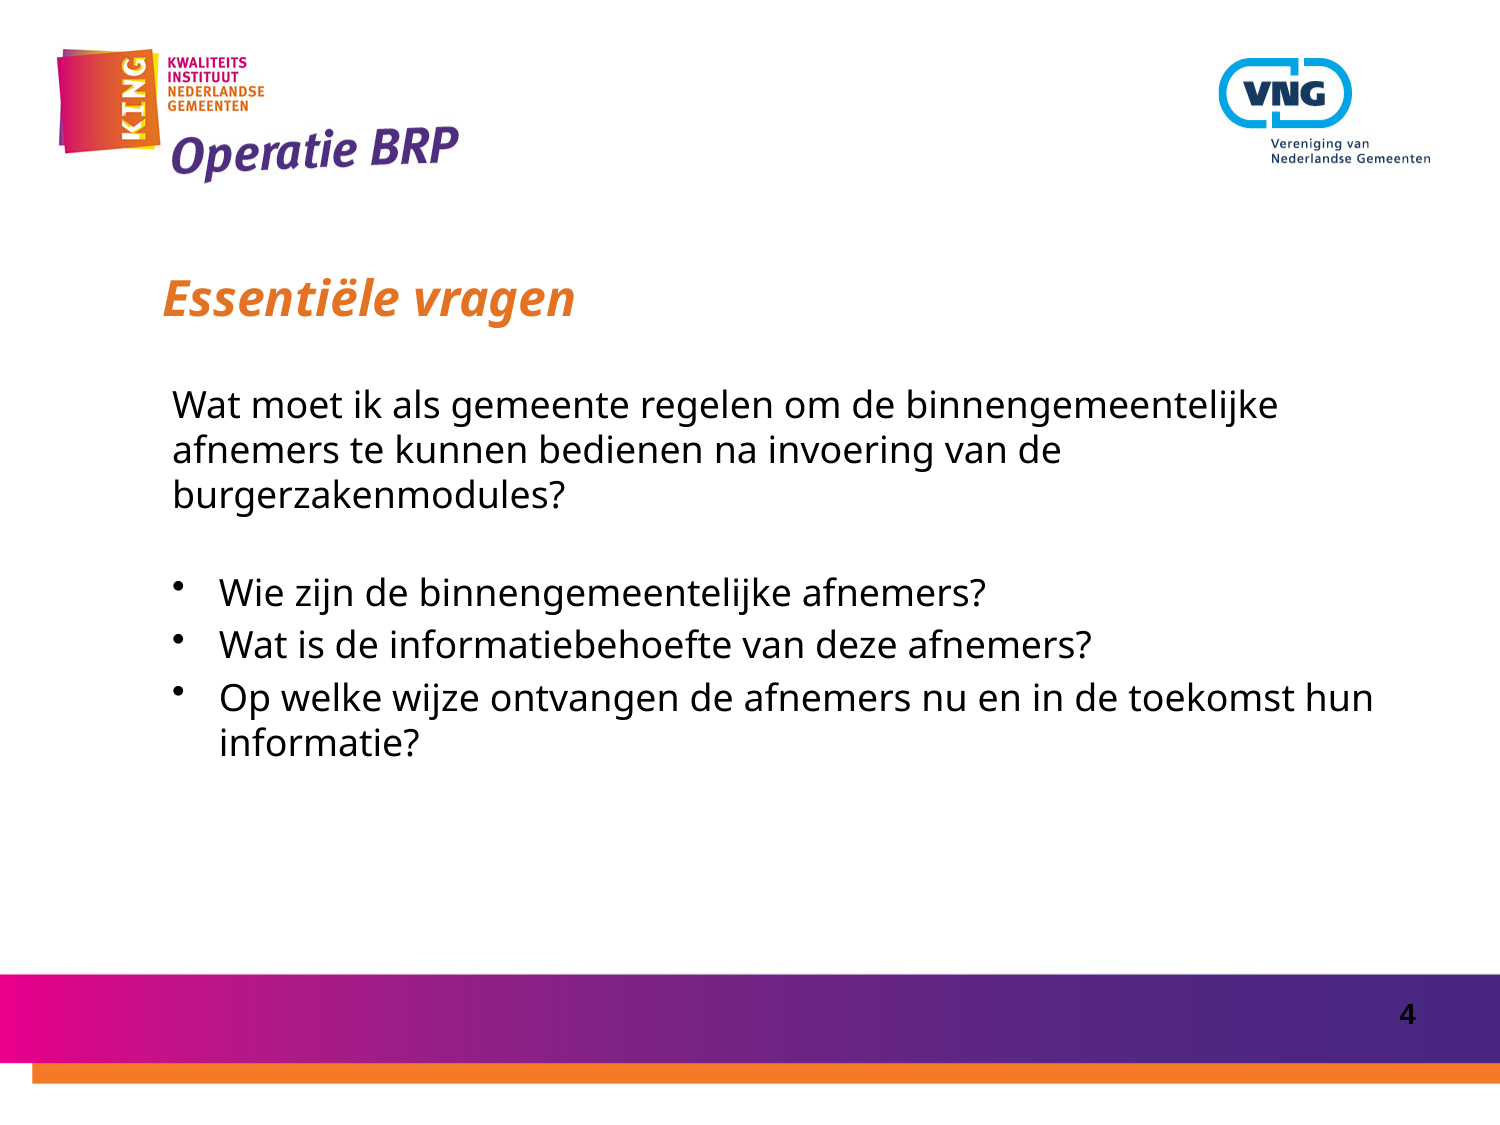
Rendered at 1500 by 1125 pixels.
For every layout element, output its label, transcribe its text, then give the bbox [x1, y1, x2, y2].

list Wat moet ik als gemeente regelen om de binnengemeentelijke afnemers te kunnen bedienen na invoering van de burgerzakenmodules? Wie zijn de binnengemeentelijke afnemers? Wat is de informatiebehoefte van deze afnemers? Op welke wijze ontvangen de afnemers nu en in de toekomst hun informatie? [147, 373, 1428, 953]
title Essentiële vragen [147, 231, 1402, 362]
picture [0, 0, 1500, 1125]
slide_number 4 [1080, 987, 1431, 1036]
